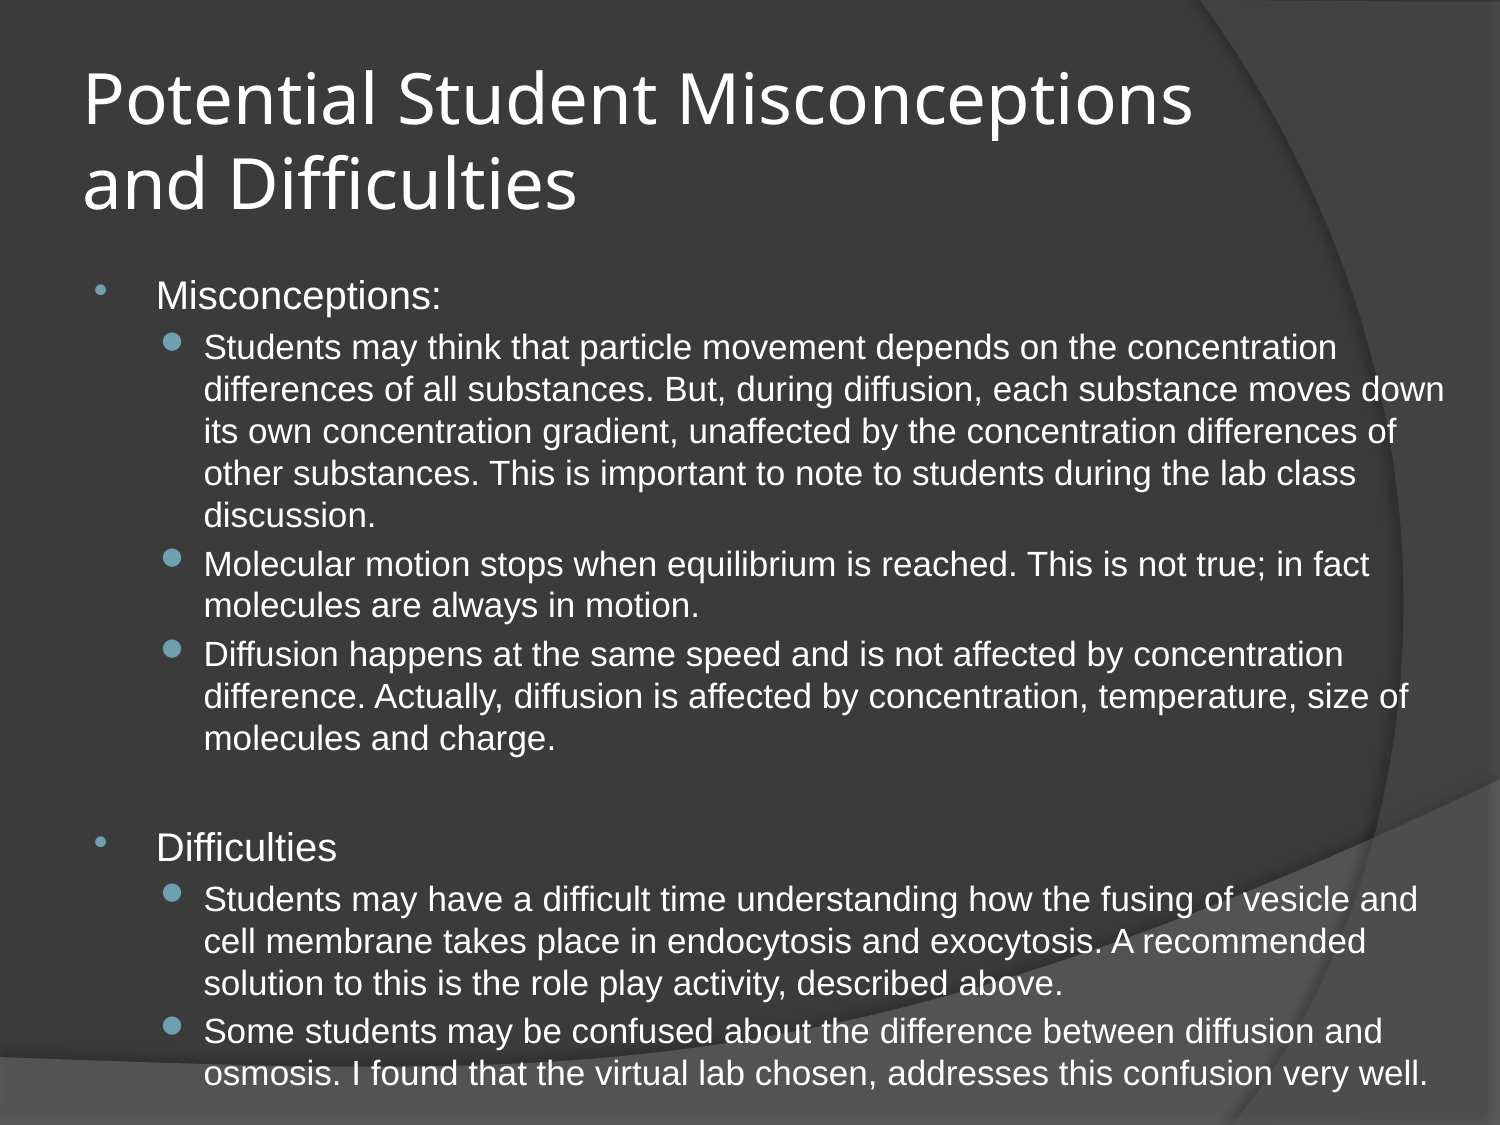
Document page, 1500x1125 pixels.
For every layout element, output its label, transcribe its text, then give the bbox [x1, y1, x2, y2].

list Misconceptions: Students may think that particle movement depends on the concentration differences of all substances. But, during diffusion, each substance moves down its own concentration gradient, unaffected by the concentration differences of other substances. This is important to note to students during the lab class discussion. Molecular motion stops when equilibrium is reached. This is not true; in fact molecules are always in motion. Diffusion happens at the same speed and is not affected by concentration difference. Actually, diffusion is affected by concentration, temperature, size of molecules and charge. Difficulties Students may have a difficult time understanding how the fusing of vesicle and cell membrane takes place in endocytosis and exocytosis. A recommended solution to this is the role play activity, described above. Some students may be confused about the difference between diffusion and osmosis. I found that the virtual lab chosen, addresses this confusion very well. [75, 262, 1463, 1125]
title Potential Student Misconceptions and Difficulties [75, 45, 1300, 233]
